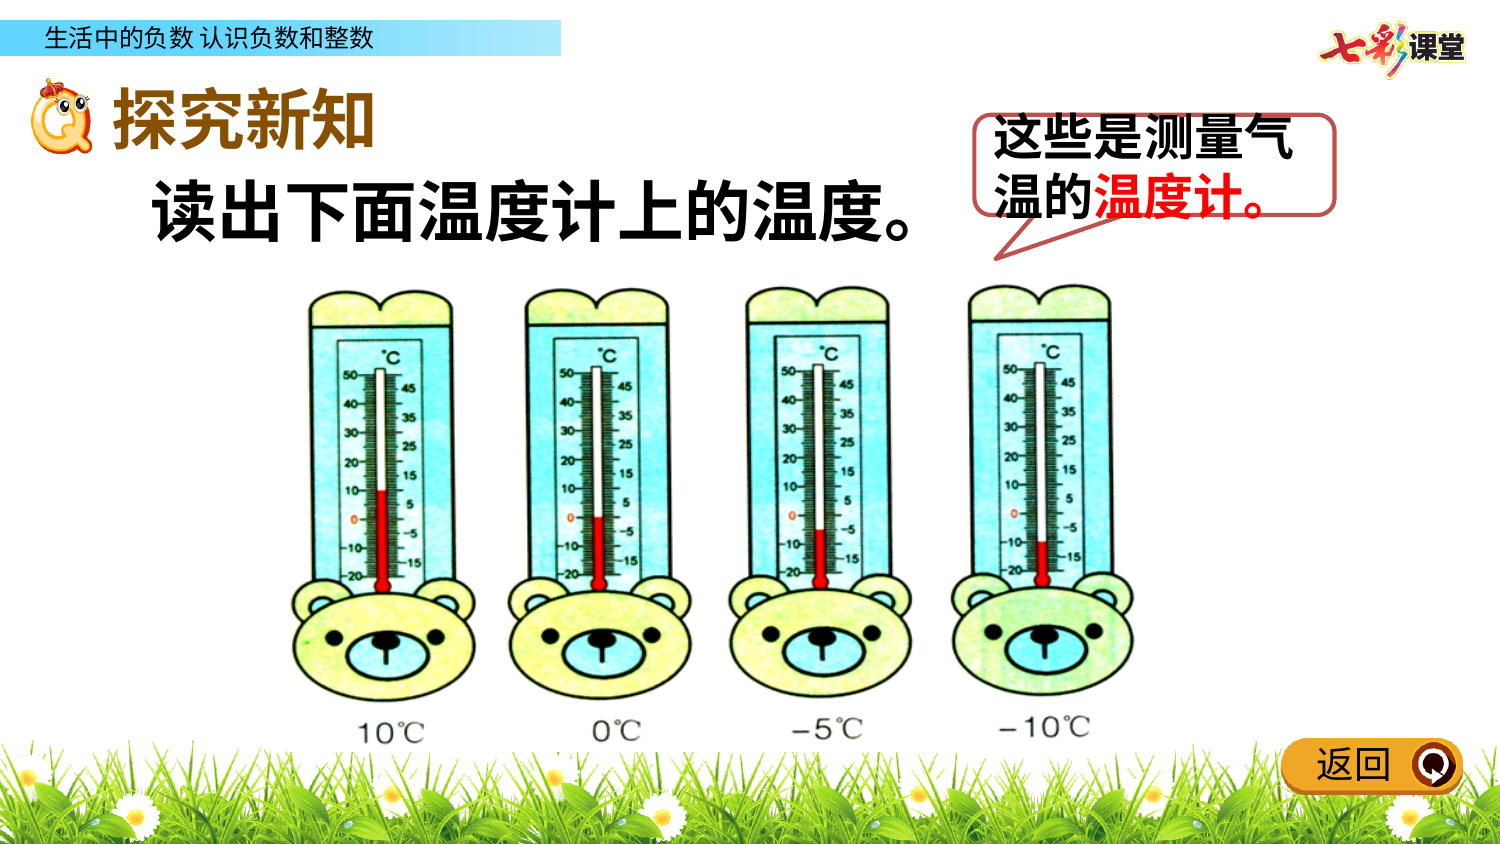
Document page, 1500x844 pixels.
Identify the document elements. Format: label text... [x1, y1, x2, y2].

picture [31, 78, 92, 154]
text_box 探究新知 [100, 72, 404, 164]
picture [0, 281, 1500, 844]
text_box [1281, 733, 1464, 795]
text_box 这些是测量气温的温度计。 [972, 112, 1337, 262]
picture [1316, 20, 1468, 80]
text_box 读出下面温度计上的温度。 [135, 161, 928, 238]
